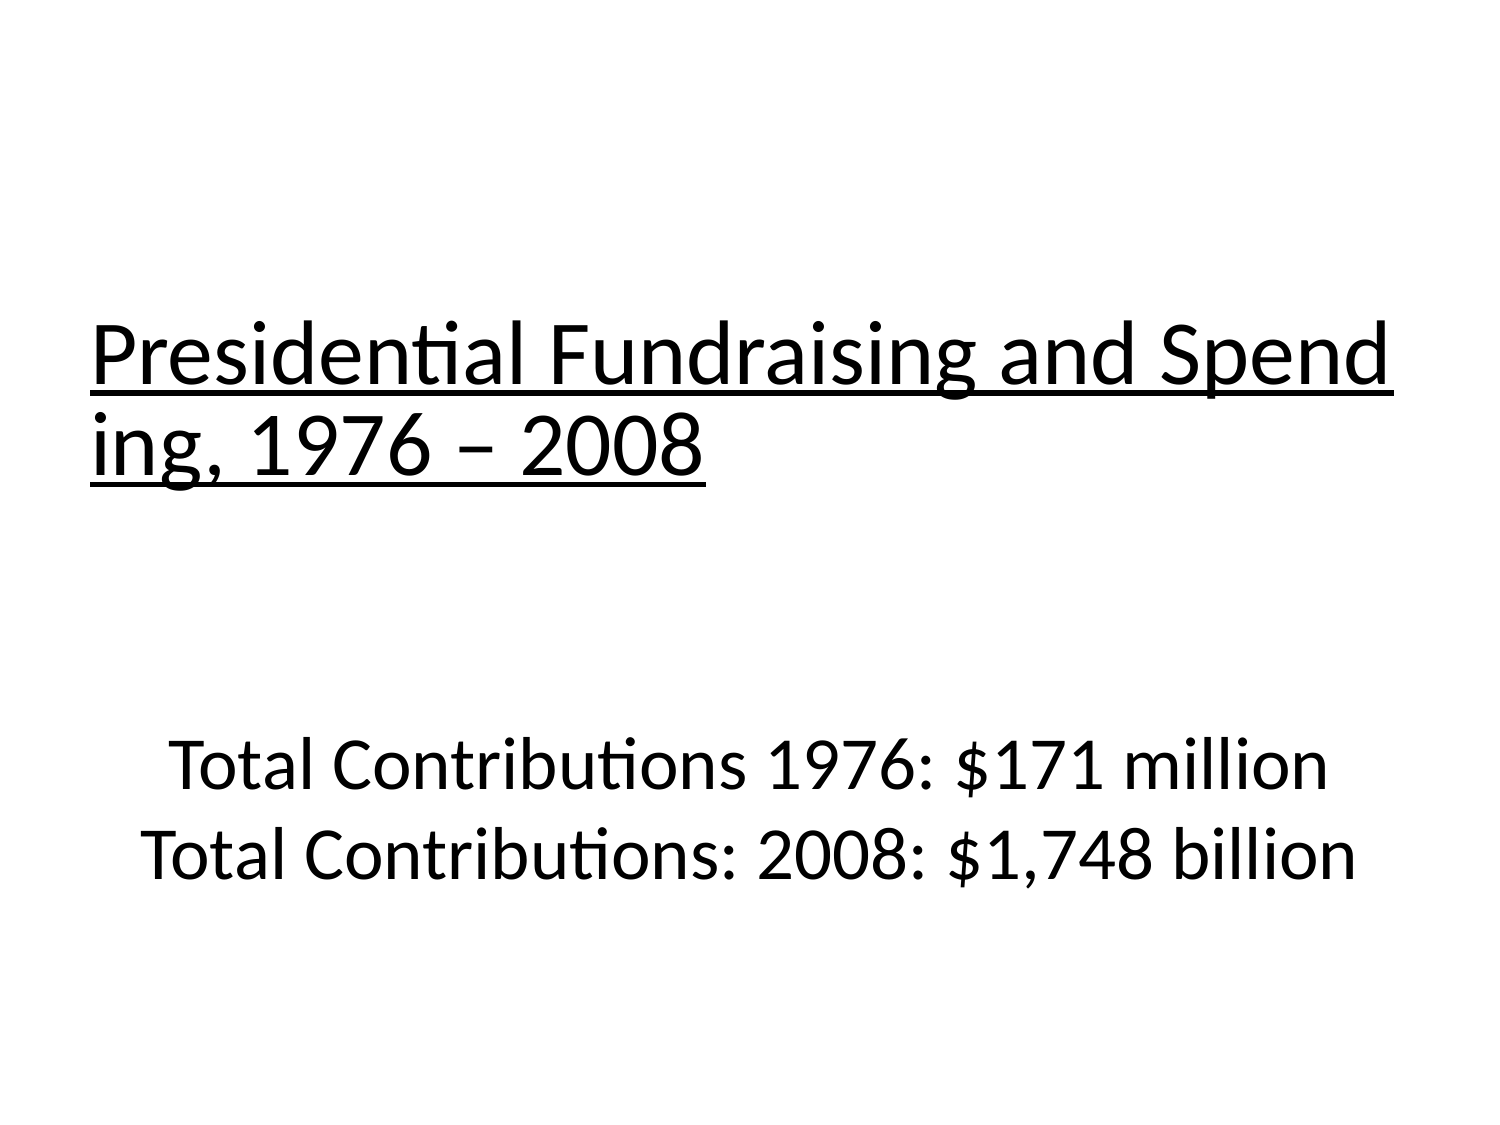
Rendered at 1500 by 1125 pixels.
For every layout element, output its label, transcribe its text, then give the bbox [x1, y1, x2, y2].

title Presidential Fundraising and Spending, 1976 – 2008 Total Contributions 1976: $171 million Total Contributions: 2008: $1,748 billion [74, 44, 1426, 1051]
